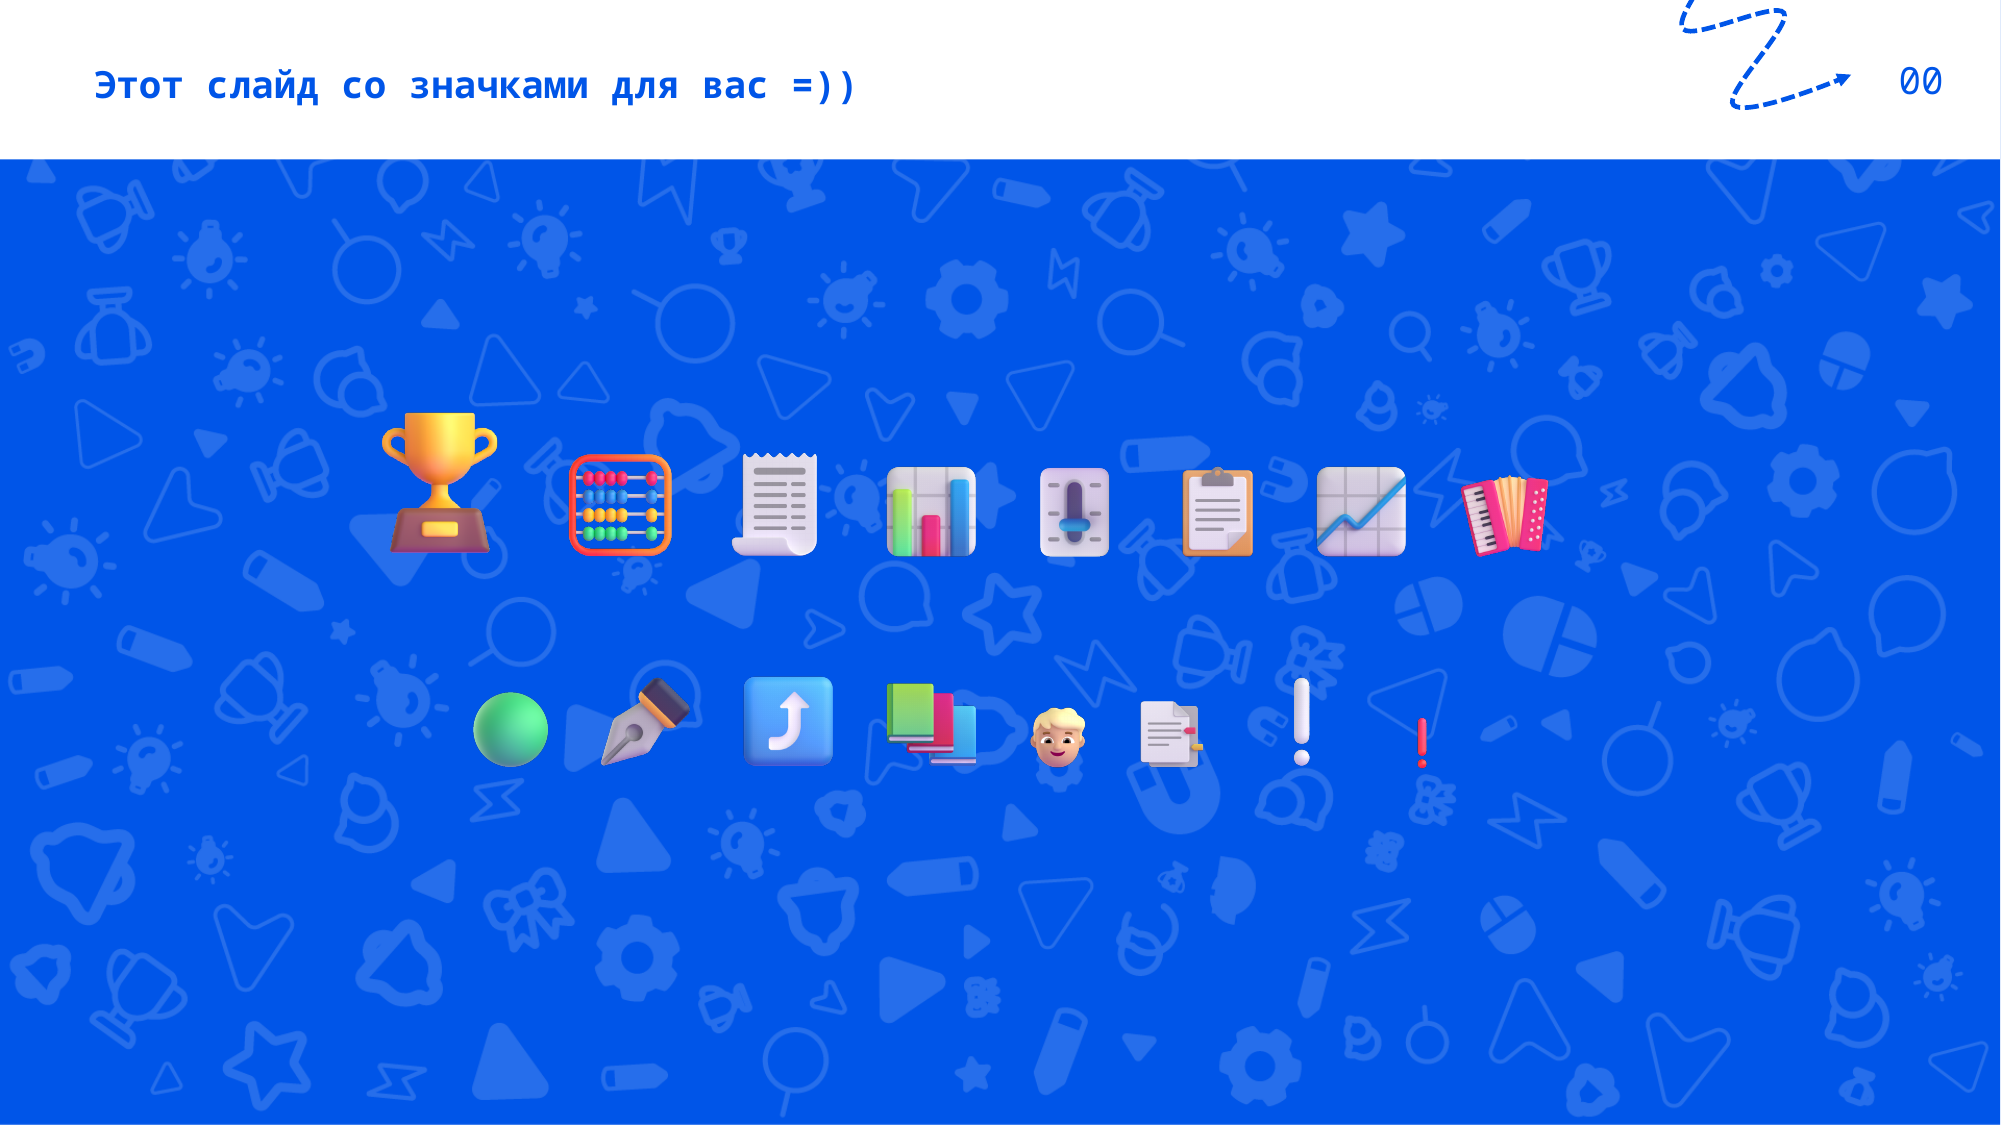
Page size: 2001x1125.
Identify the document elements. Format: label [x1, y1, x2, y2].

text_box [0, 0, 2000, 160]
picture [0, 0, 2001, 1125]
